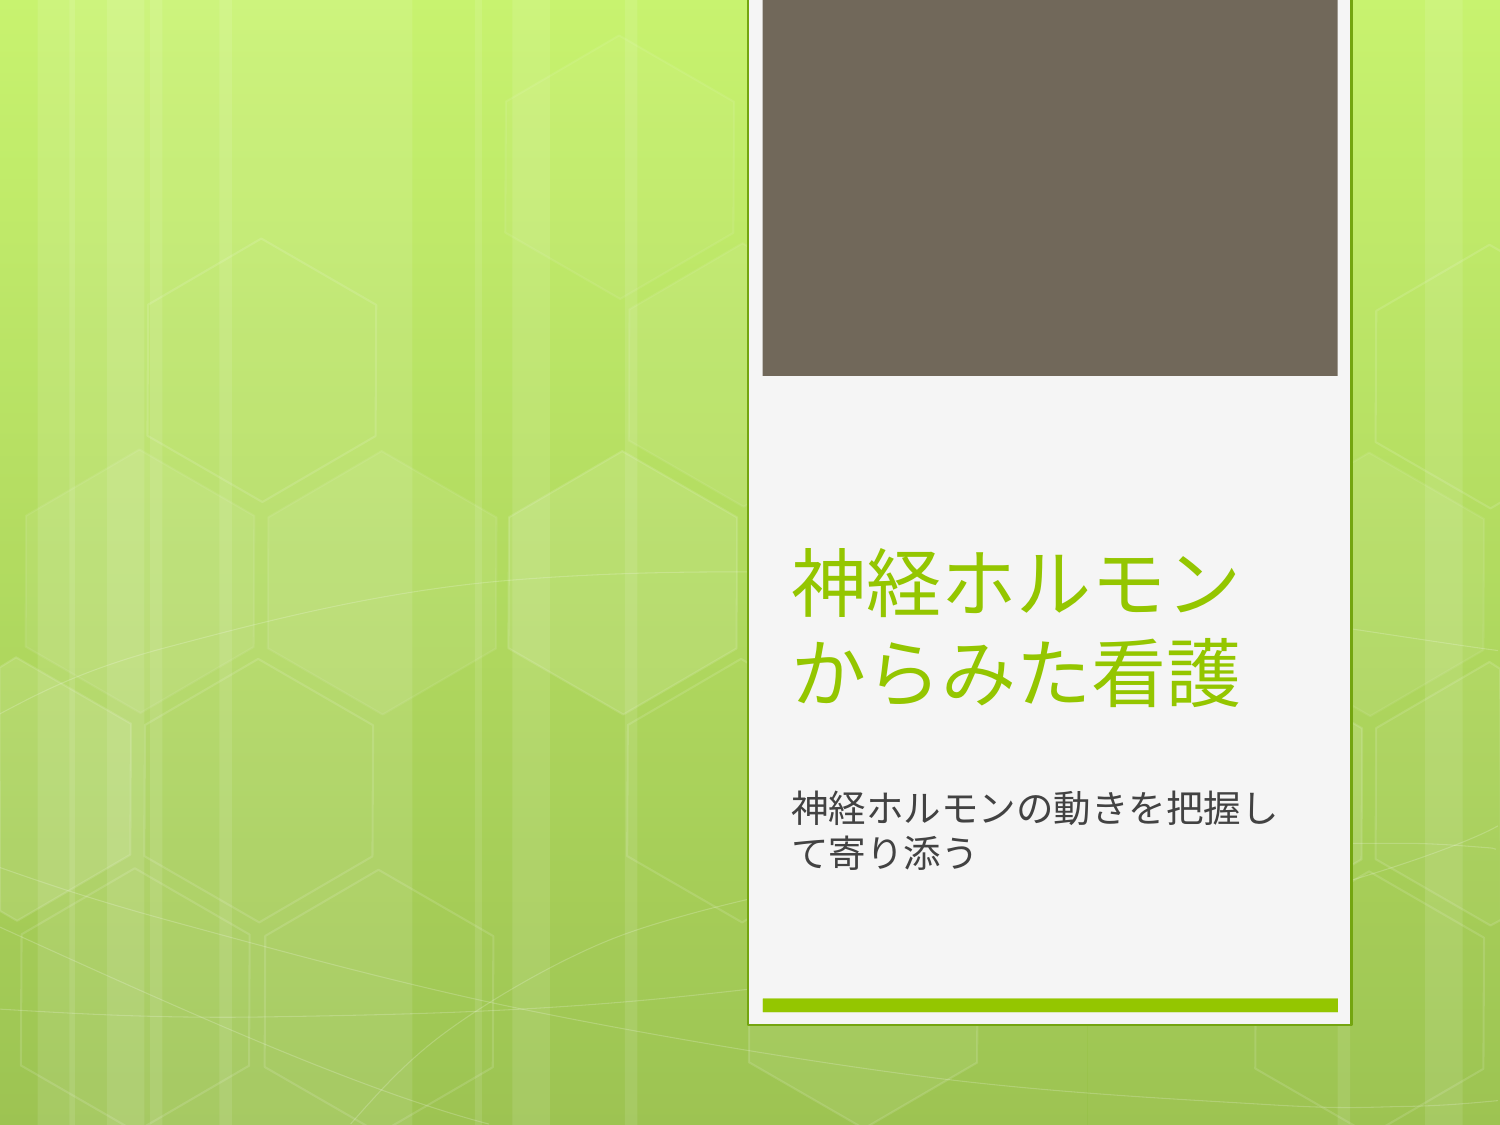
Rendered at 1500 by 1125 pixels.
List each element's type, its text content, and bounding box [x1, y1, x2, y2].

title 神経ホルモンからみた看護 [776, 444, 1320, 724]
subtitle 神経ホルモンの動きを把握して寄り添う [776, 725, 1320, 933]
